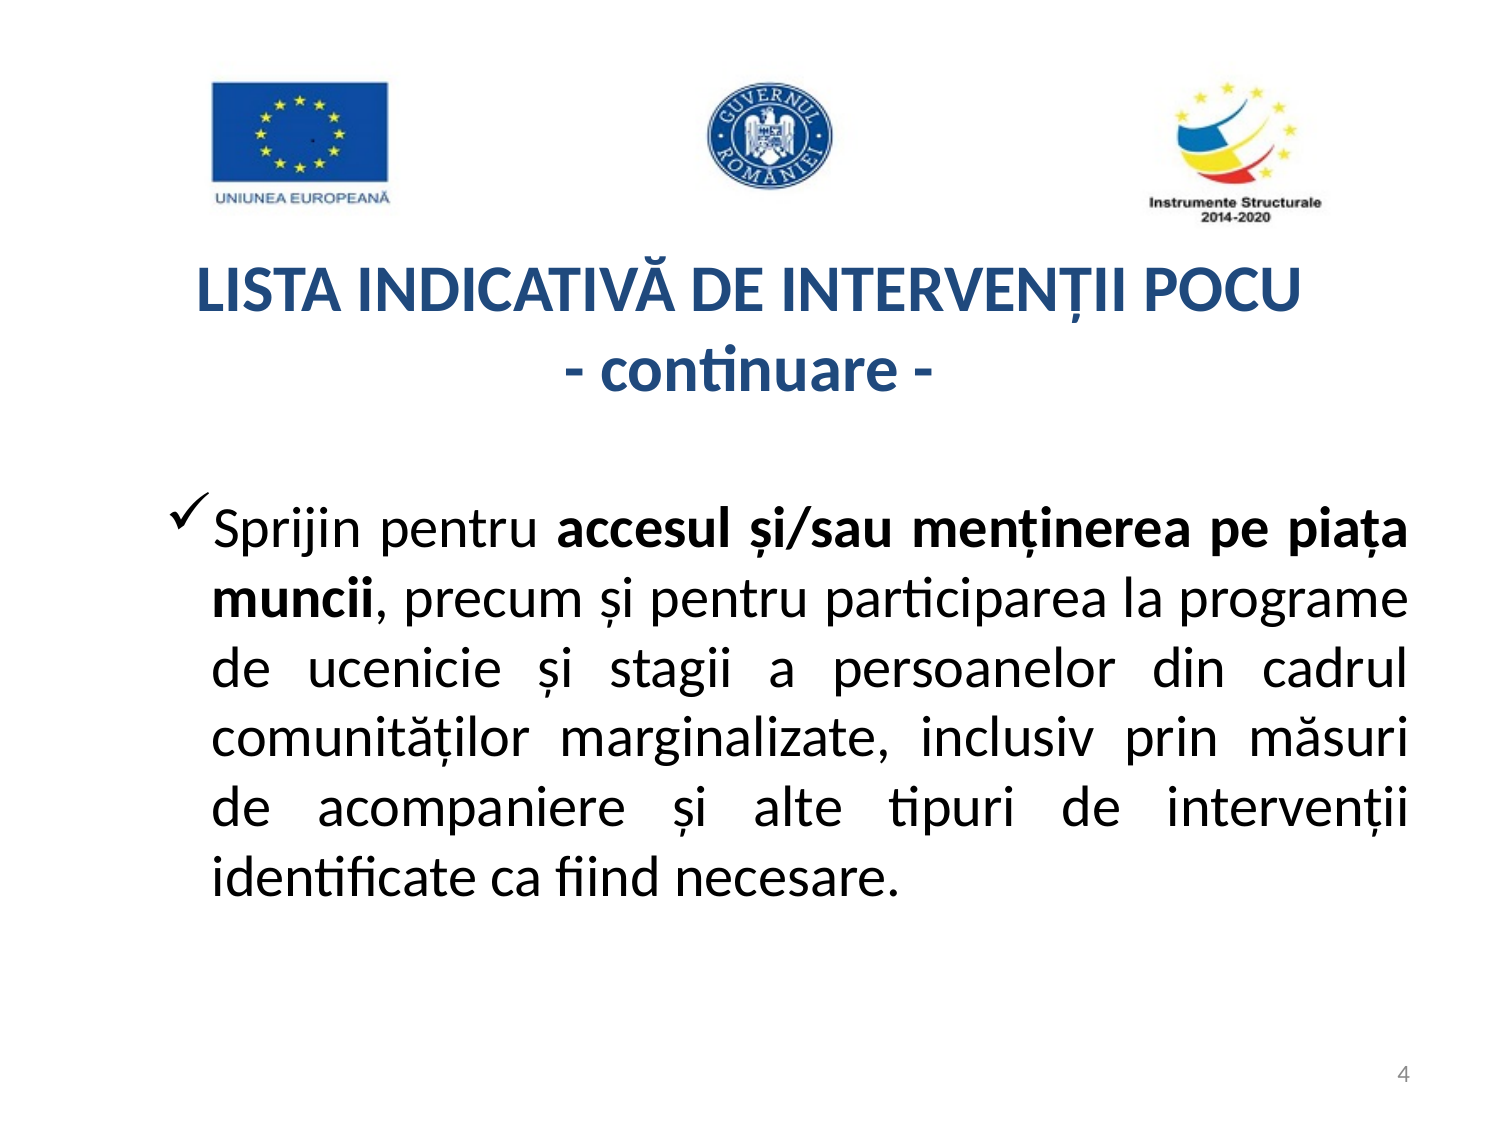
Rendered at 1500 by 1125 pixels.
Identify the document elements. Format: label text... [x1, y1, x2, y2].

picture [75, 37, 1425, 237]
list Sprijin pentru accesul și/sau menținerea pe piața muncii, precum și pentru participarea la programe de ucenicie și stagii a persoanelor din cadrul comunităților marginalizate, inclusiv prin măsuri de acompaniere și alte tipuri de intervenții identificate ca fiind necesare. [75, 399, 1425, 1005]
slide_number 4 [1074, 1042, 1425, 1103]
title LISTA INDICATIVĂ DE INTERVENȚII POCU - continuare - [75, 237, 1425, 399]
